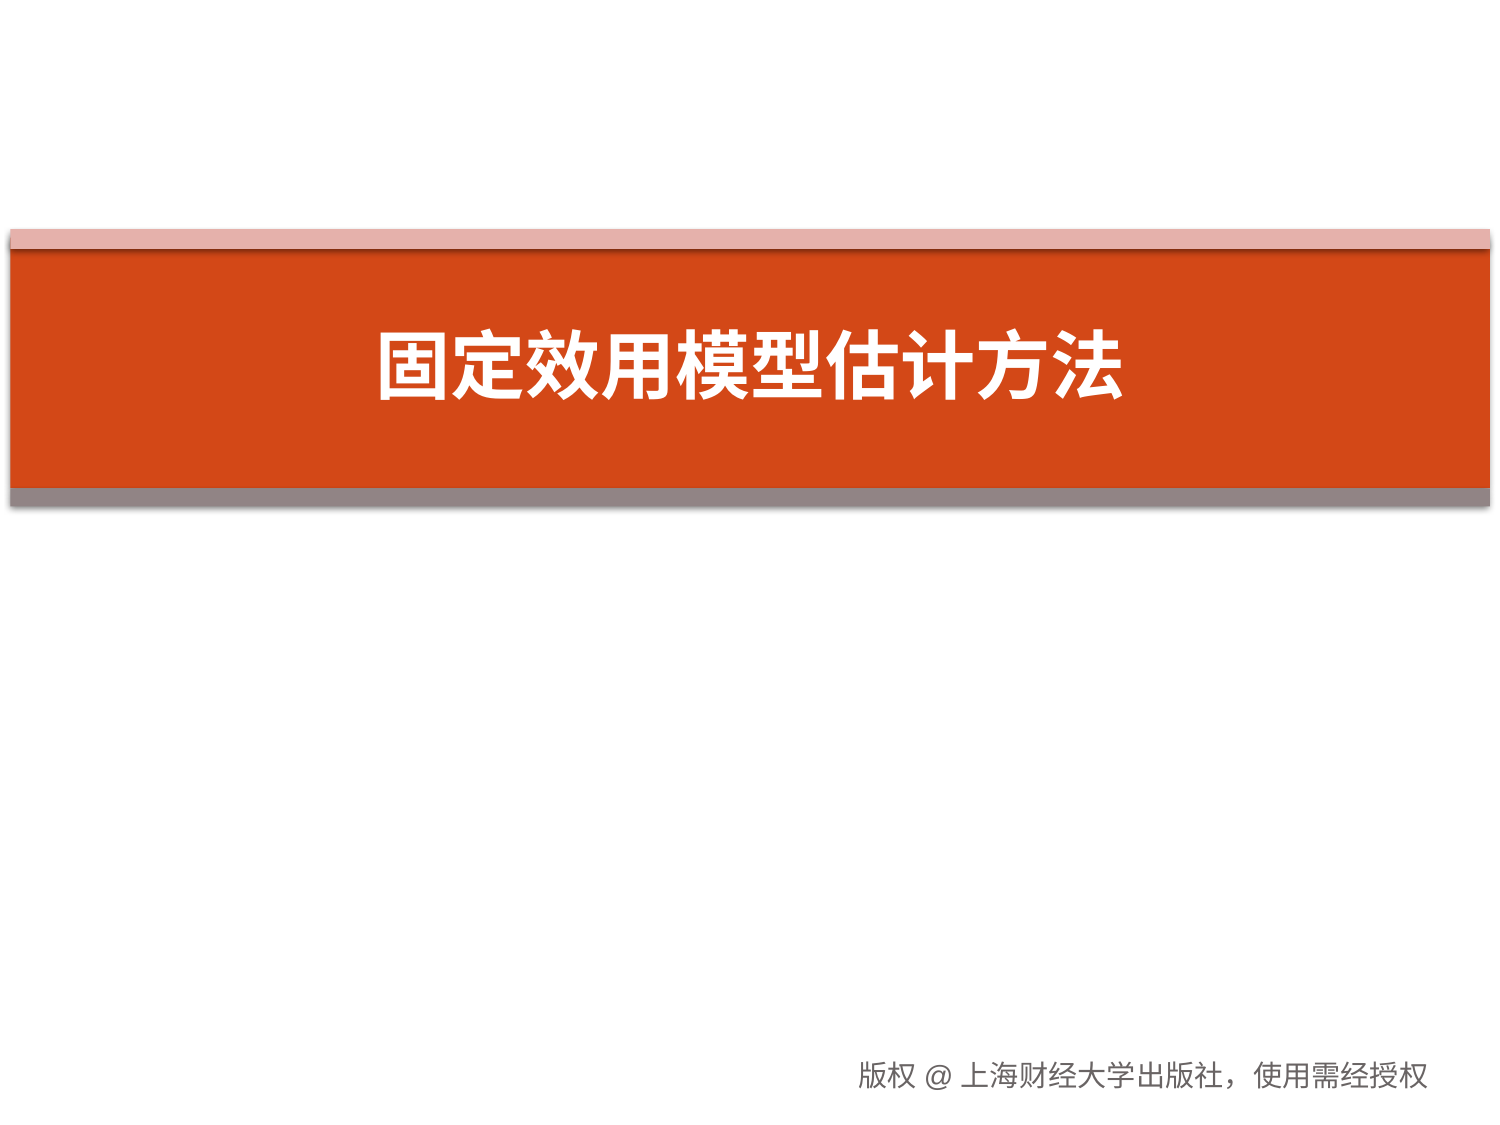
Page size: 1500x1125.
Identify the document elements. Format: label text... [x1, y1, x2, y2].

title 固定效用模型估计方法 [75, 247, 1425, 489]
footer 版权@上海财经大学出版社，使用需经授权 [843, 1037, 1494, 1113]
